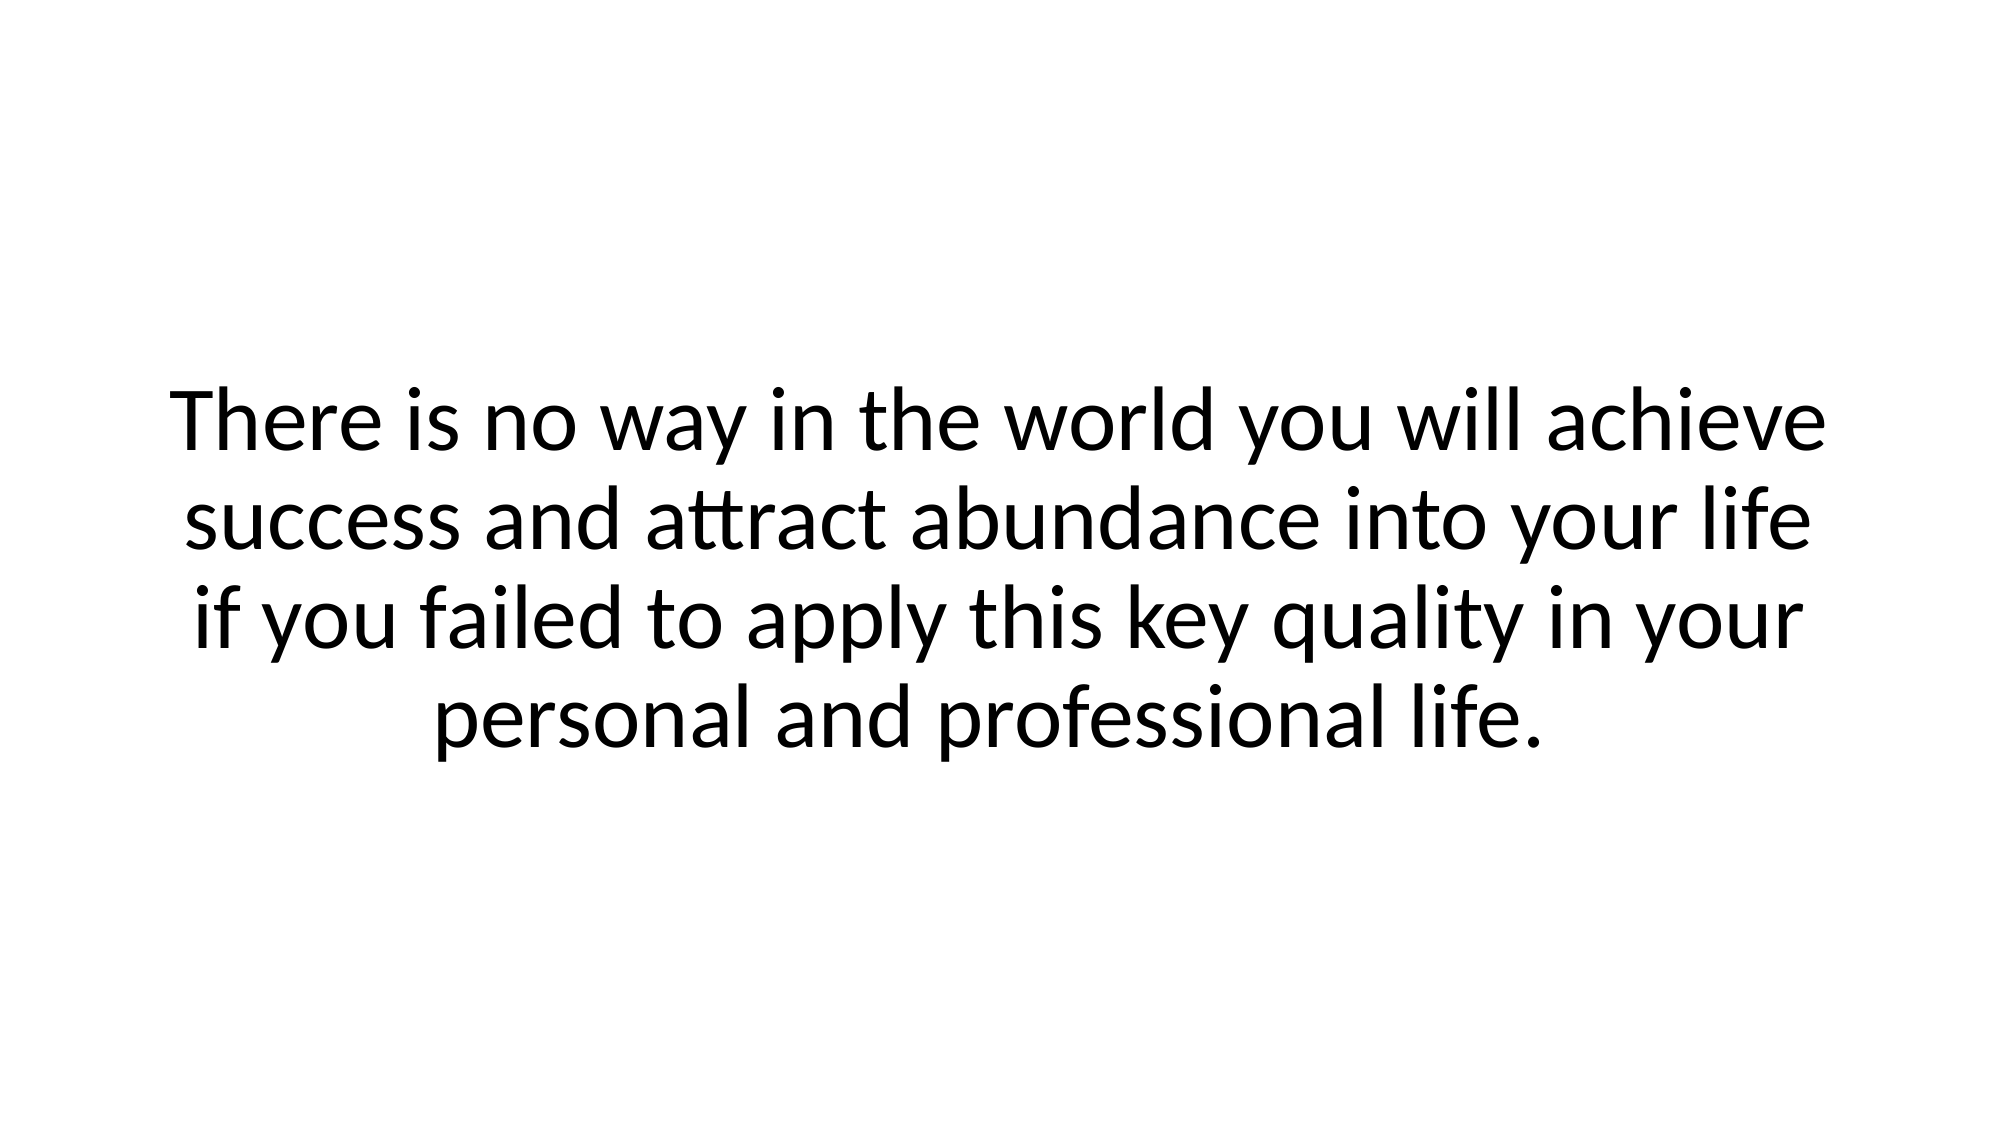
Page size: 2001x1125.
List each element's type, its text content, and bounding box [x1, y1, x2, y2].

list There is no way in the world you will achieve success and attract abundance into your life if you failed to apply this key quality in your personal and professional life. [137, 363, 1863, 1014]
